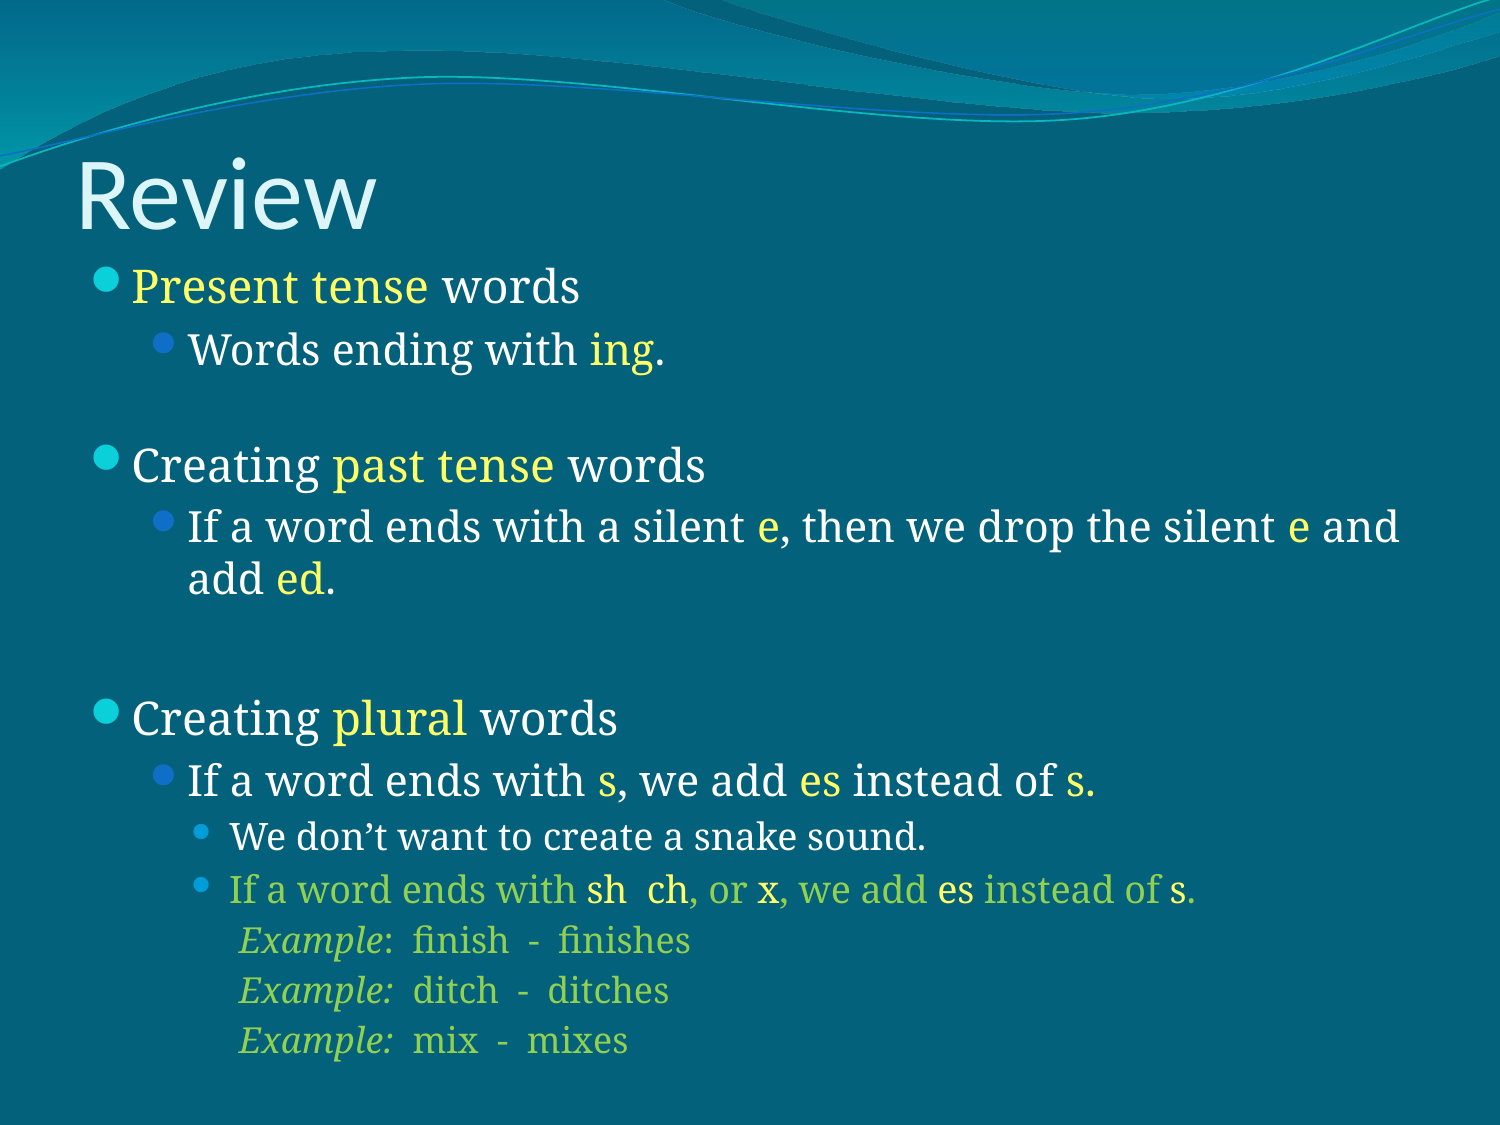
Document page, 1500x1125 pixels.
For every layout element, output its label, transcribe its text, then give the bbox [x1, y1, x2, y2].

list Present tense words Words ending with ing. Creating past tense words If a word ends with a silent e, then we drop the silent e and add ed. Creating plural words If a word ends with s, we add es instead of s. We don’t want to create a snake sound. If a word ends with sh ch, or x, we add es instead of s. Example: finish - finishes Example: ditch - ditches Example: mix - mixes [75, 249, 1425, 1075]
title Review [75, 62, 1425, 249]
